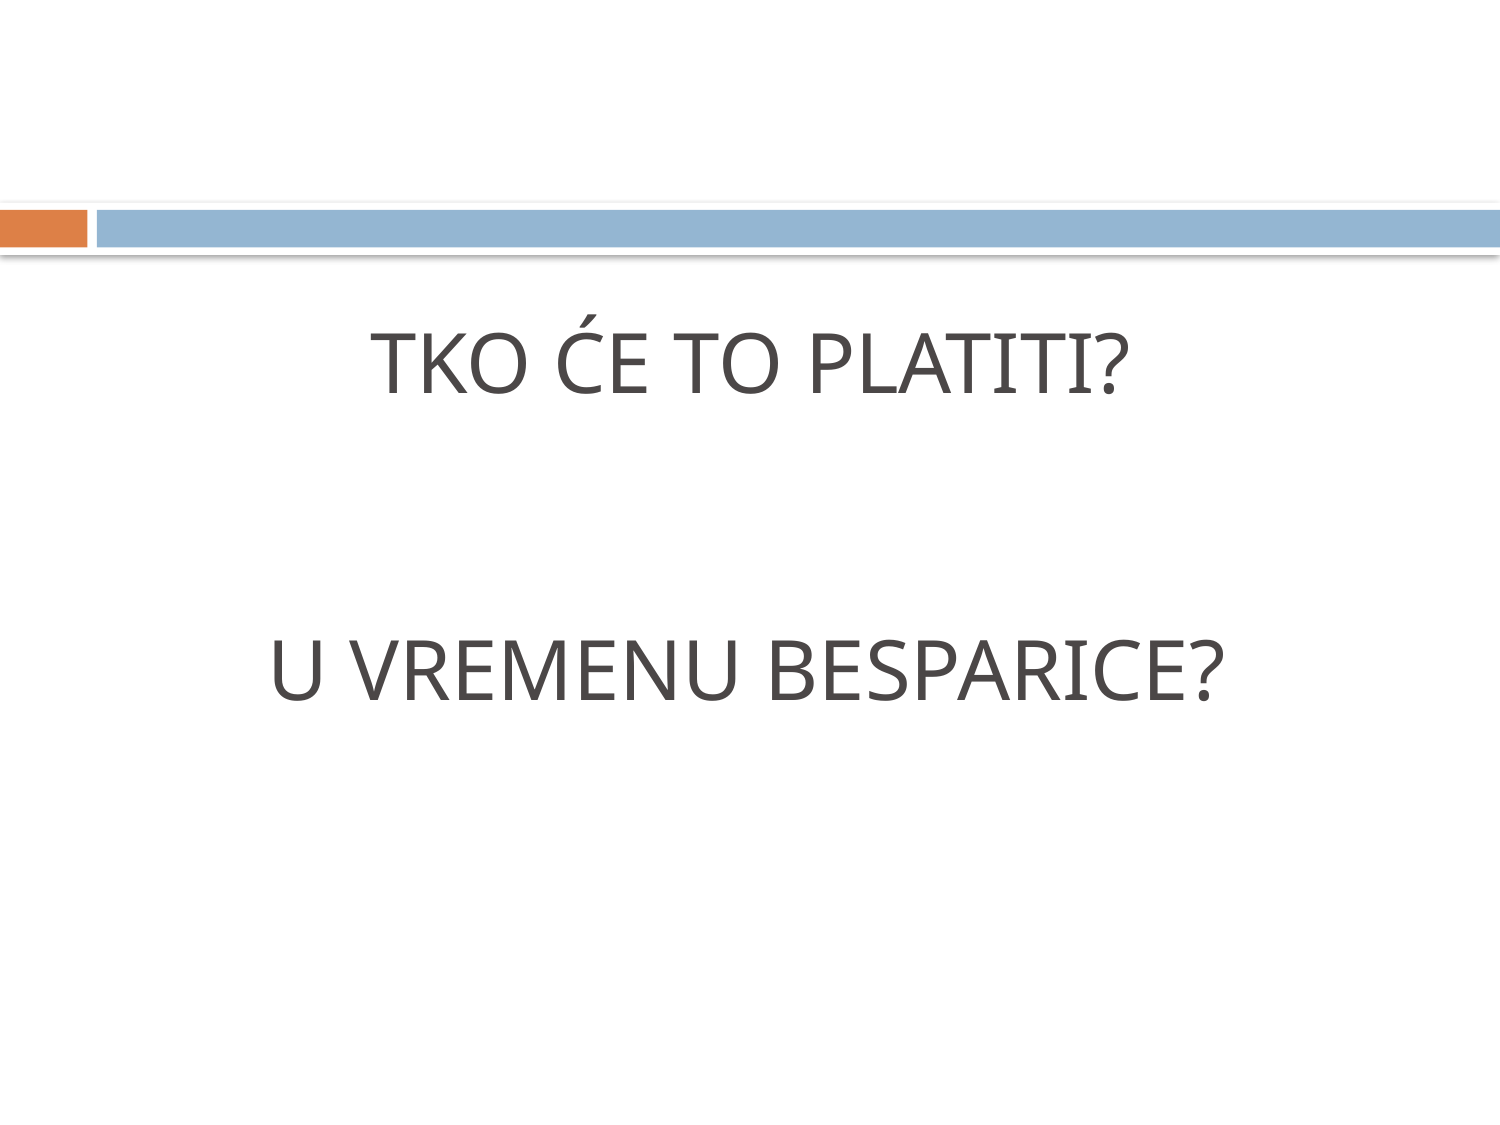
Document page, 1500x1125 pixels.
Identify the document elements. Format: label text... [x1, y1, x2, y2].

text_box U VREMENU BESPARICE? [84, 609, 1431, 725]
text_box TKO ĆE TO PLATITI? [88, 302, 1436, 418]
